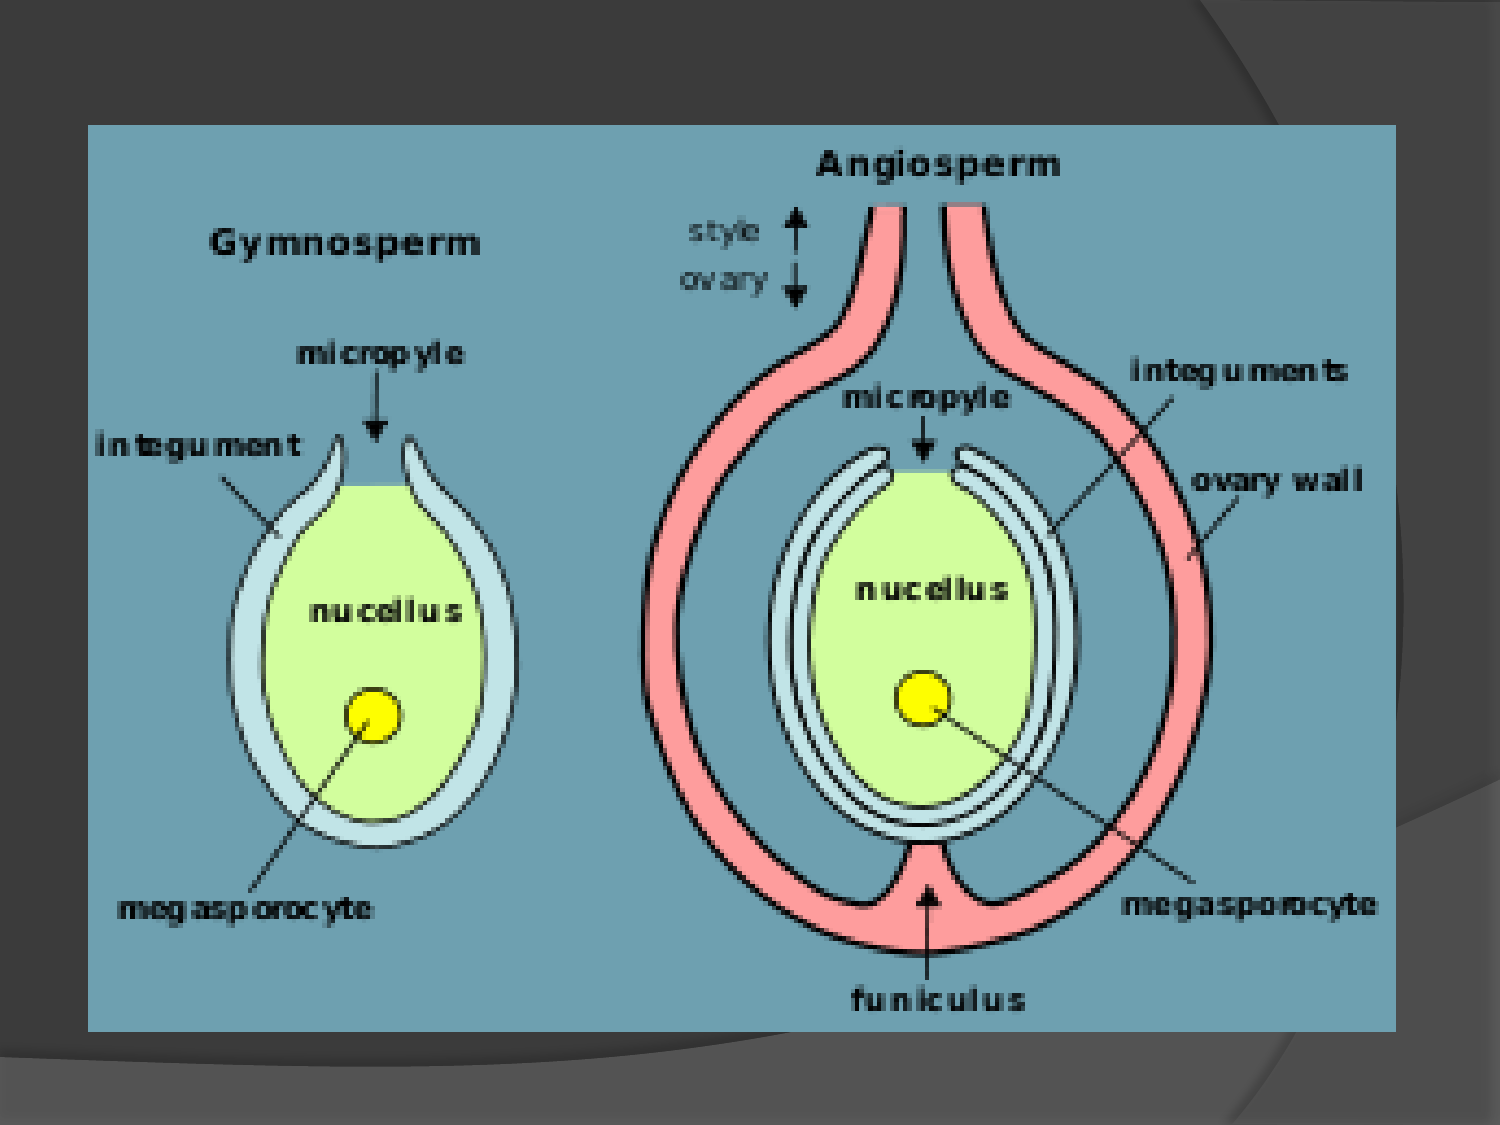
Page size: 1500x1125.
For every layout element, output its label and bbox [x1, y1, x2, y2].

picture [87, 124, 1397, 1033]
